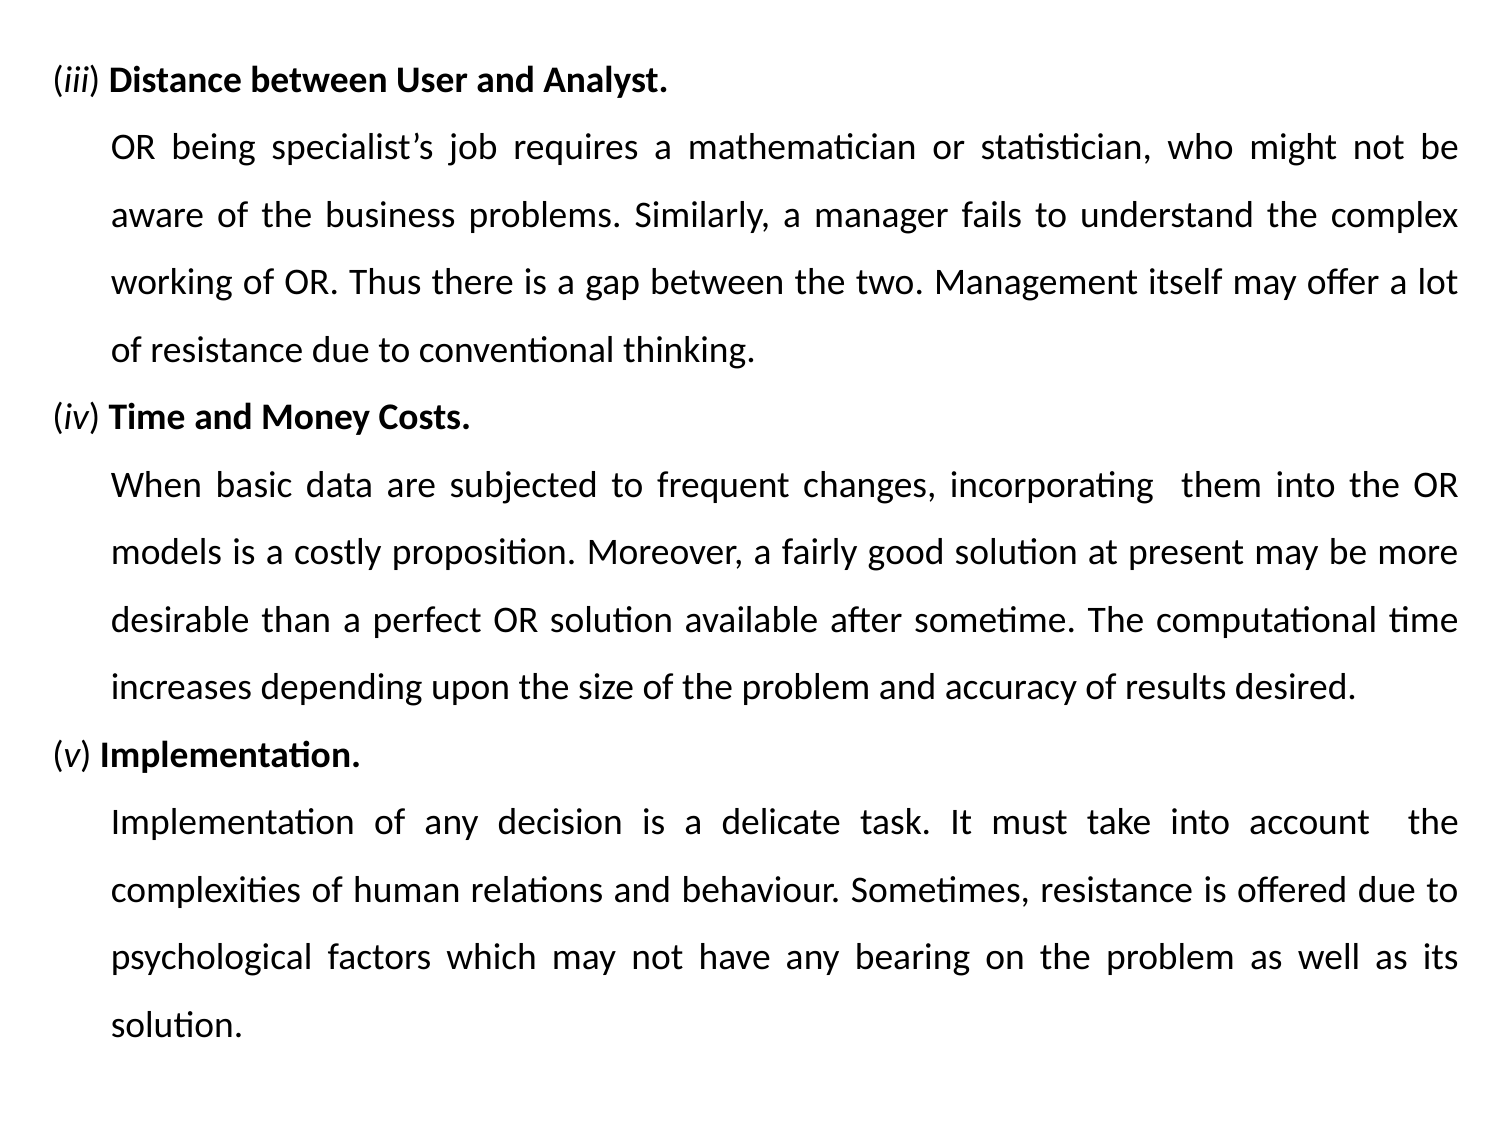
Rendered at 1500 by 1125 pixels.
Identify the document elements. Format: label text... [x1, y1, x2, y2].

text_box (iii) Distance between User and Analyst. OR being specialist’s job requires a mathematician or statistician, who might not be aware of the business problems. Similarly, a manager fails to understand the complex working of OR. Thus there is a gap between the two. Management itself may offer a lot of resistance due to conventional thinking. (iv) Time and Money Costs. When basic data are subjected to frequent changes, incorporating them into the OR models is a costly proposition. Moreover, a fairly good solution at present may be more desirable than a perfect OR solution available after sometime. The computational time increases depending upon the size of the problem and accuracy of results desired. (v) Implementation. Implementation of any decision is a delicate task. It must take into account the complexities of human relations and behaviour. Sometimes, resistance is offered due to psychological factors which may not have any bearing on the problem as well as its solution. [37, 24, 1475, 1053]
